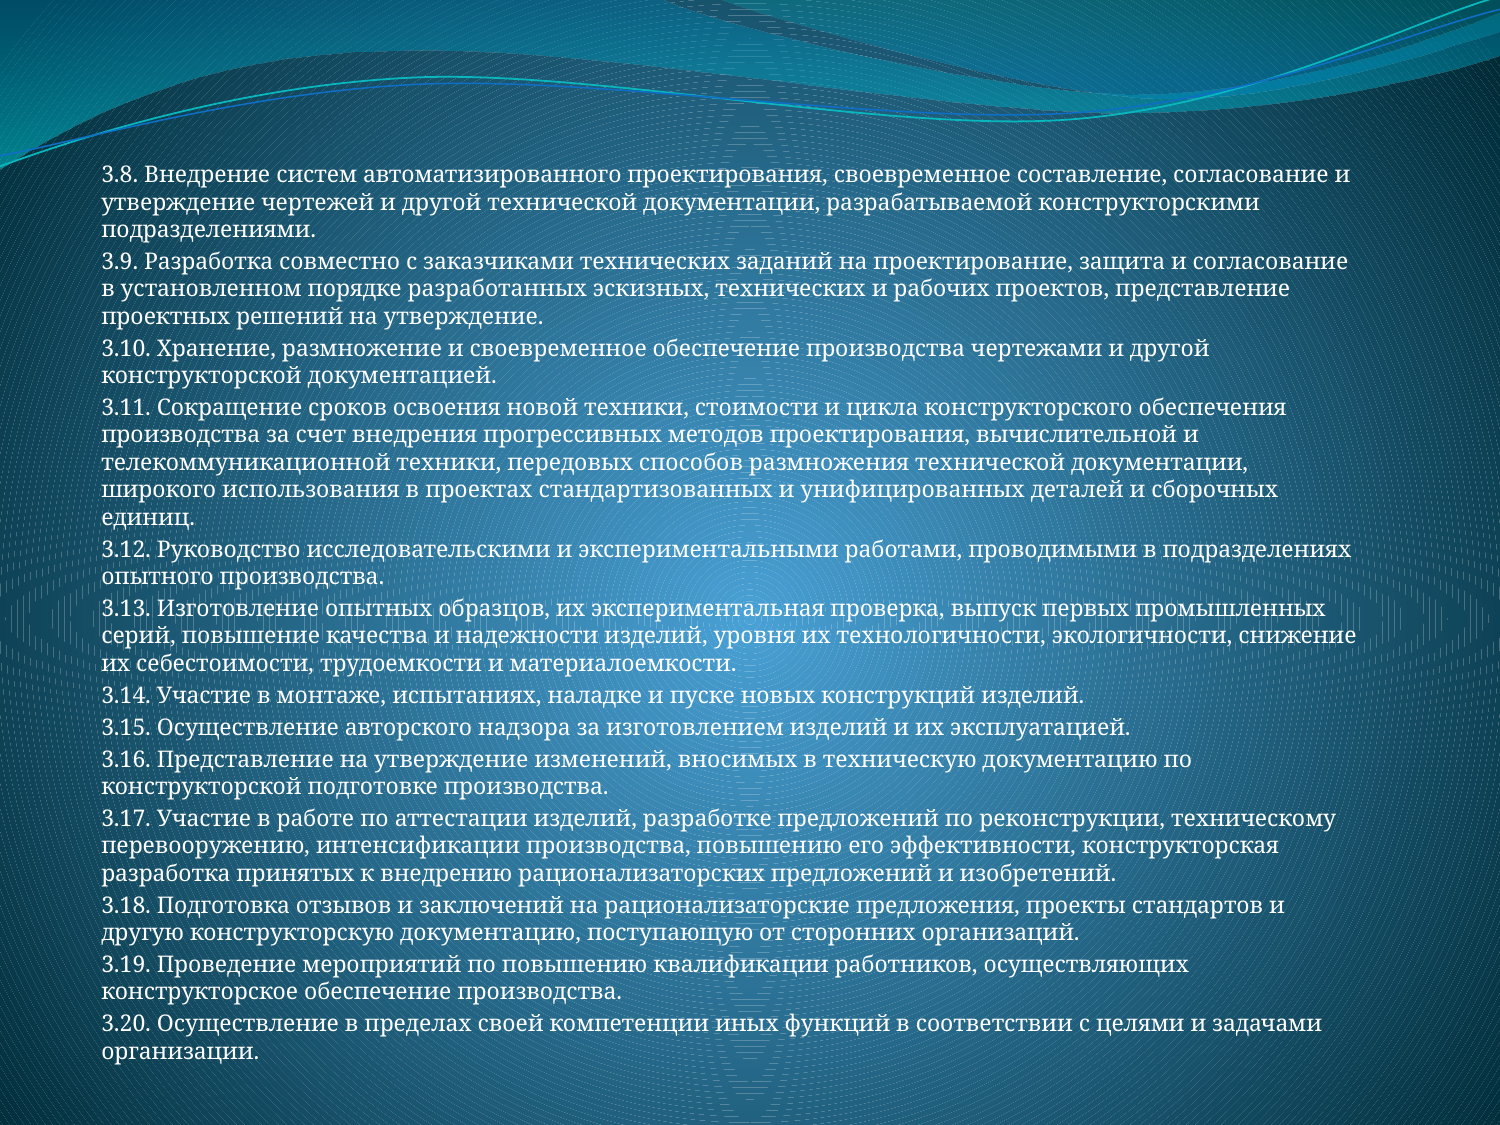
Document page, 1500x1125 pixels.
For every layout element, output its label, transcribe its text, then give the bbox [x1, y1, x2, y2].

list 3.8. Внедрение систем автоматизированного проектирования, своевременное составление, согласование и утверждение чертежей и другой технической документации, разрабатываемой конструкторскими подразделениями. 3.9. Разработка совместно с заказчиками технических заданий на проектирование, защита и согласование в установленном порядке разработанных эскизных, технических и рабочих проектов, представление проектных решений на утверждение. 3.10. Хранение, размножение и своевременное обеспечение производства чертежами и другой конструкторской документацией. 3.11. Сокращение сроков освоения новой техники, стоимости и цикла конструкторского обеспечения производства за счет внедрения прогрессивных методов проектирования, вычислительной и телекоммуникационной техники, передовых способов размножения технической документации, широкого использования в проектах стандартизованных и унифицированных деталей и сборочных единиц. 3.12. Руководство исследовательскими и экспериментальными работами, проводимыми в подразделениях опытного производства. 3.13. Изготовление опытных образцов, их экспериментальная проверка, выпуск первых промышленных серий, повышение качества и надежности изделий, уровня их технологичности, экологичности, снижение их себестоимости, трудоемкости и материалоемкости. 3.14. Участие в монтаже, испытаниях, наладке и пуске новых конструкций изделий. 3.15. Осуществление авторского надзора за изготовлением изделий и их эксплуатацией. 3.16. Представление на утверждение изменений, вносимых в техническую документацию по конструкторской подготовке производства. 3.17. Участие в работе по аттестации изделий, разработке предложений по реконструкции, техническому перевооружению, интенсификации производства, повышению его эффективности, конструкторская разработка принятых к внедрению рационализаторских предложений и изобретений. 3.18. Подготовка отзывов и заключений на рационализаторские предложения, проекты стандартов и другую конструкторскую документацию, поступающую от сторонних организаций. 3.19. Проведение мероприятий по повышению квалификации работников, осуществляющих конструкторское обеспечение производства. 3.20. Осуществление в пределах своей компетенции иных функций в соответствии с целями и задачами организации. [93, 152, 1369, 1079]
